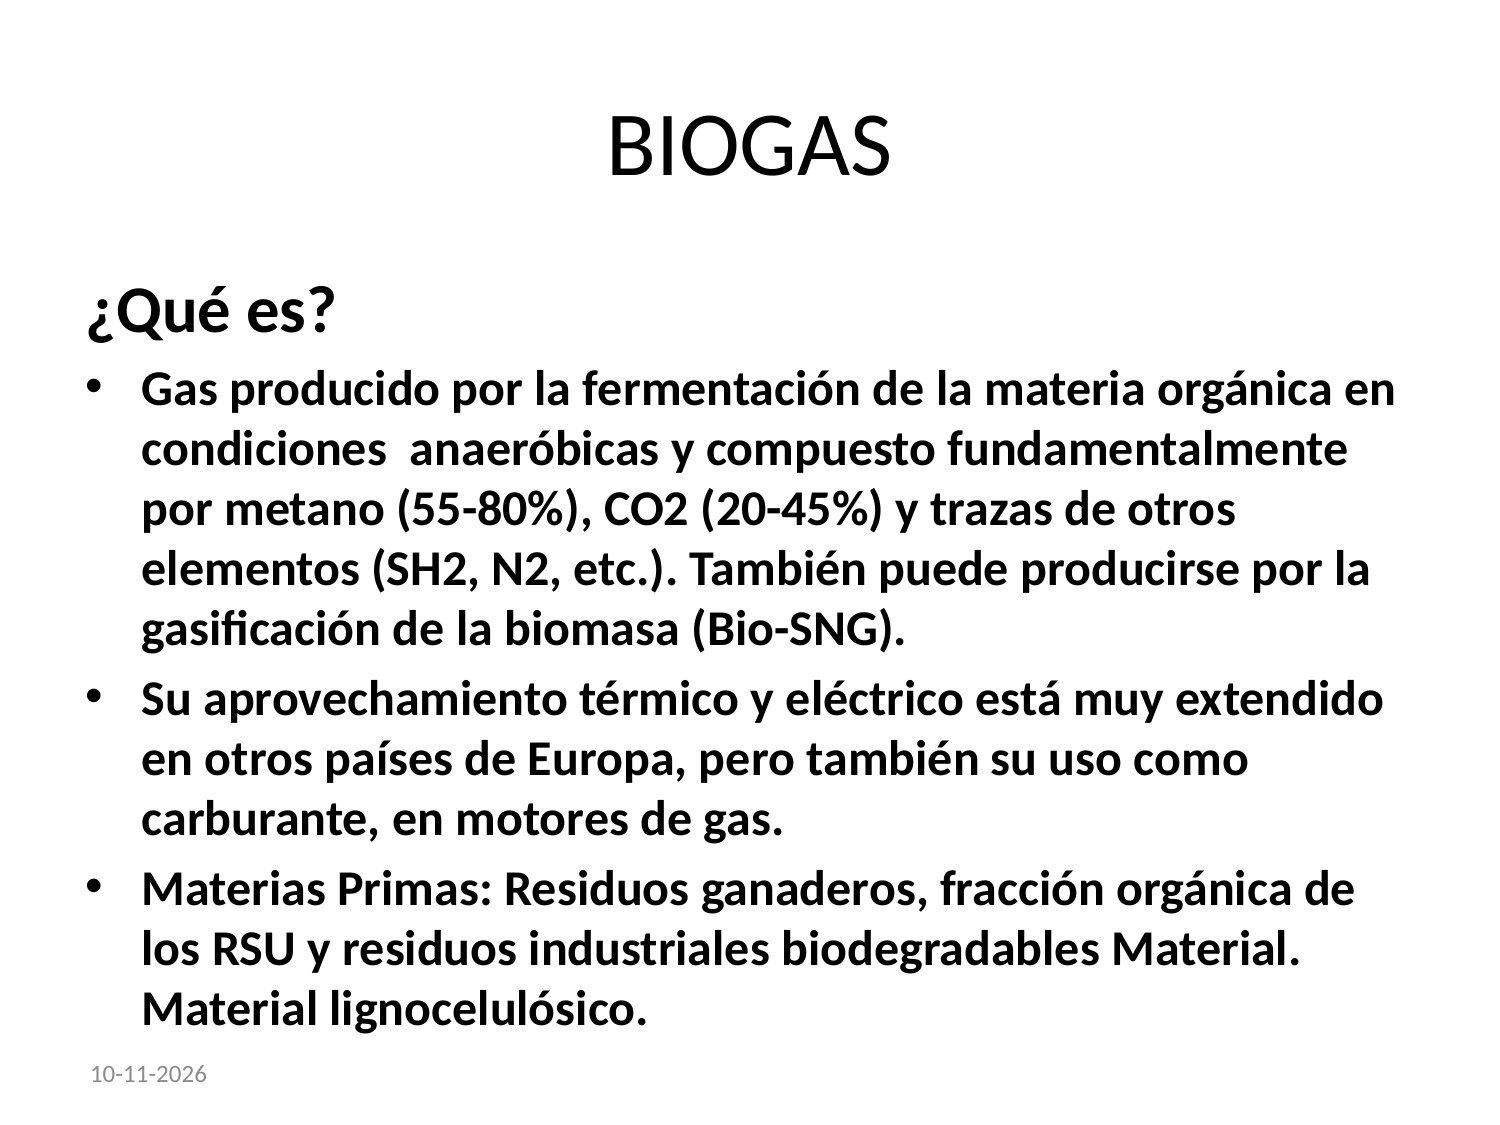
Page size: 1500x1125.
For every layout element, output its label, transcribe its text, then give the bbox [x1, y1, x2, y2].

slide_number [75, 1042, 425, 1103]
list ¿Qué es? Gas producido por la fermentación de la materia orgánica en condiciones anaeróbicas y compuesto fundamentalmente por metano (55-80%), CO2 (20-45%) y trazas de otros elementos (SH2, N2, etc.). También puede producirse por la gasificación de la biomasa (Bio-SNG). Su aprovechamiento térmico y eléctrico está muy extendido en otros países de Europa, pero también su uso como carburante, en motores de gas. Materias Primas: Residuos ganaderos, fracción orgánica de los RSU y residuos industriales biodegradables Material. Material lignocelulósico. [70, 257, 1421, 1125]
title BIOGAS [75, 45, 1425, 233]
